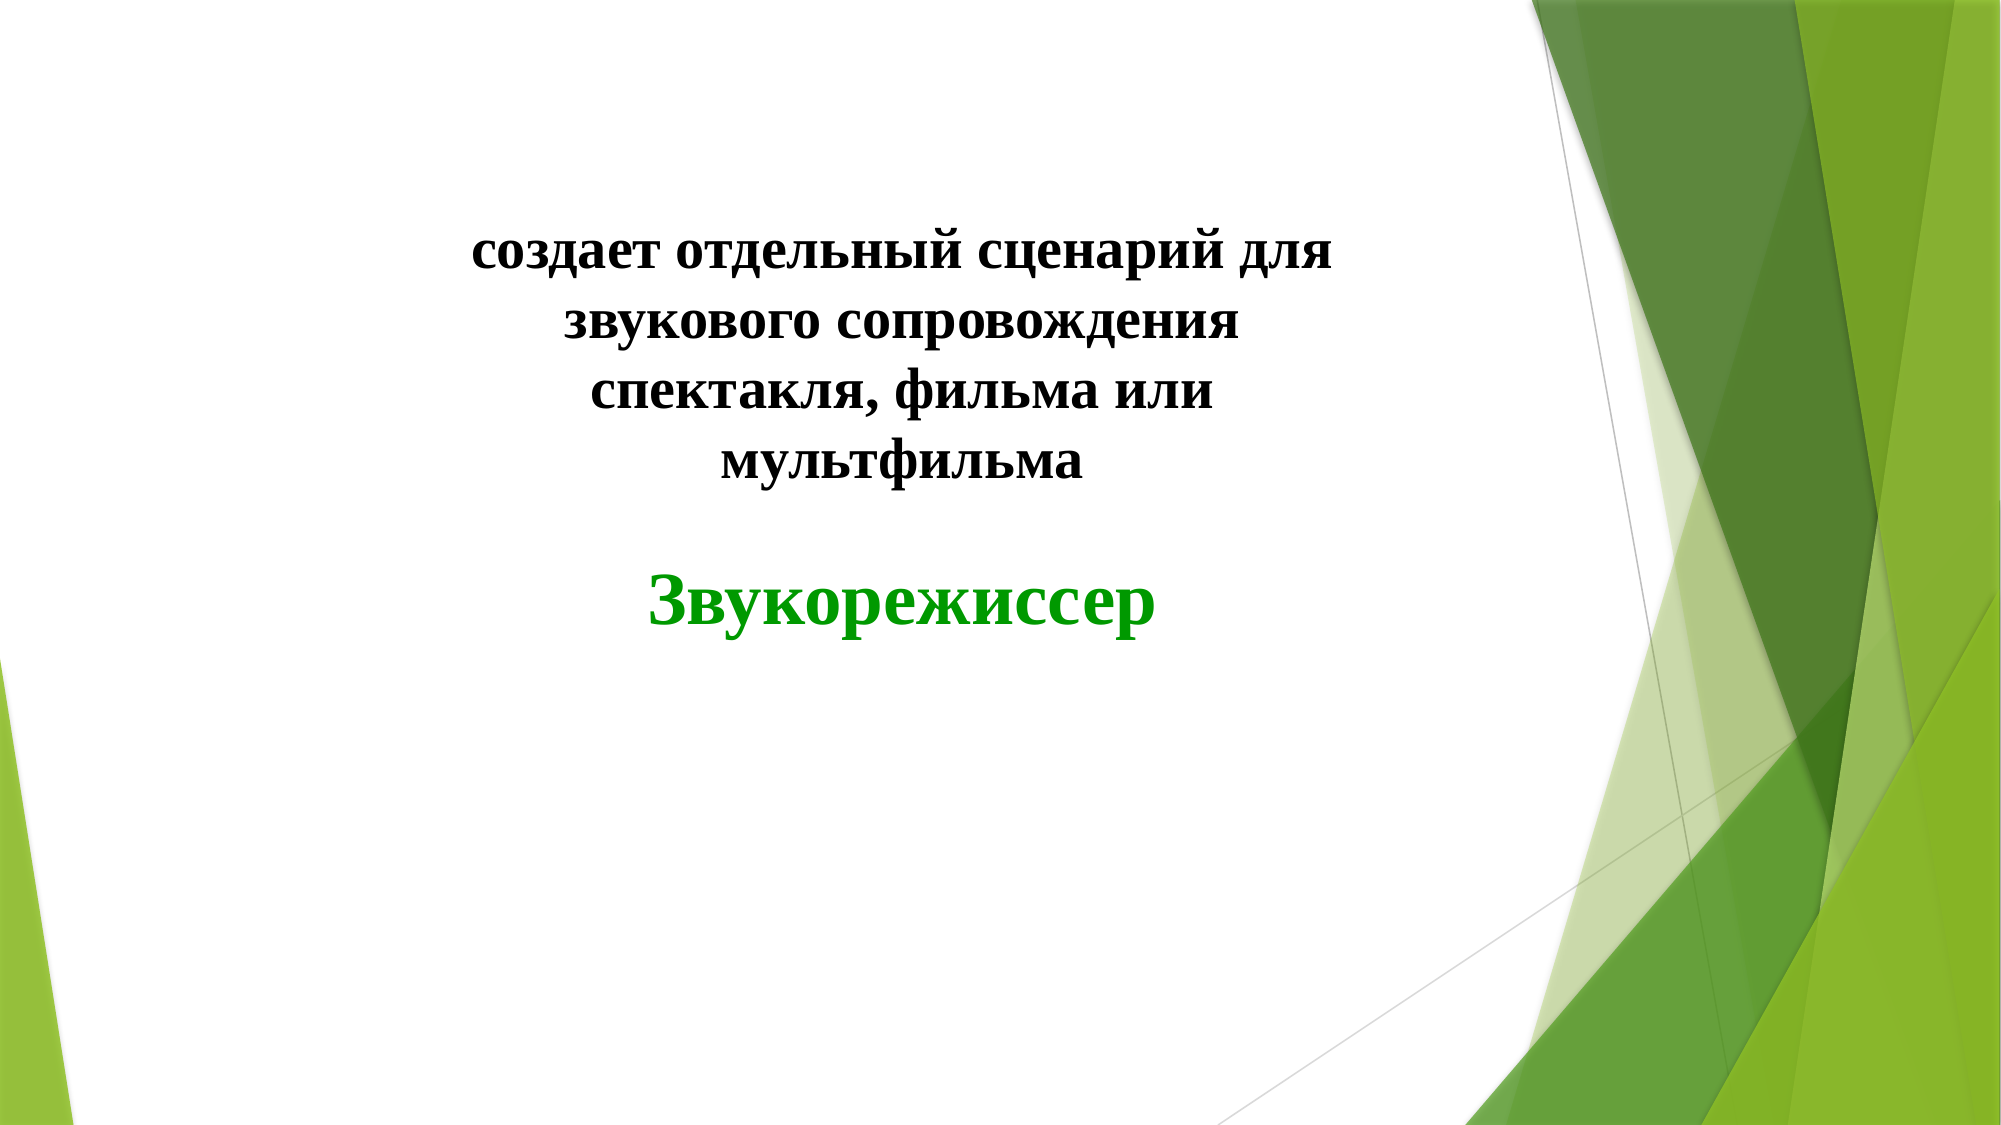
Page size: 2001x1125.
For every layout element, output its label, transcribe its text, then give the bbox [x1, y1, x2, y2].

text_box создает отдельный сценарий для звукового сопровождения спектакля, фильма или мультфильма Звукорежиссер [443, 202, 1361, 648]
